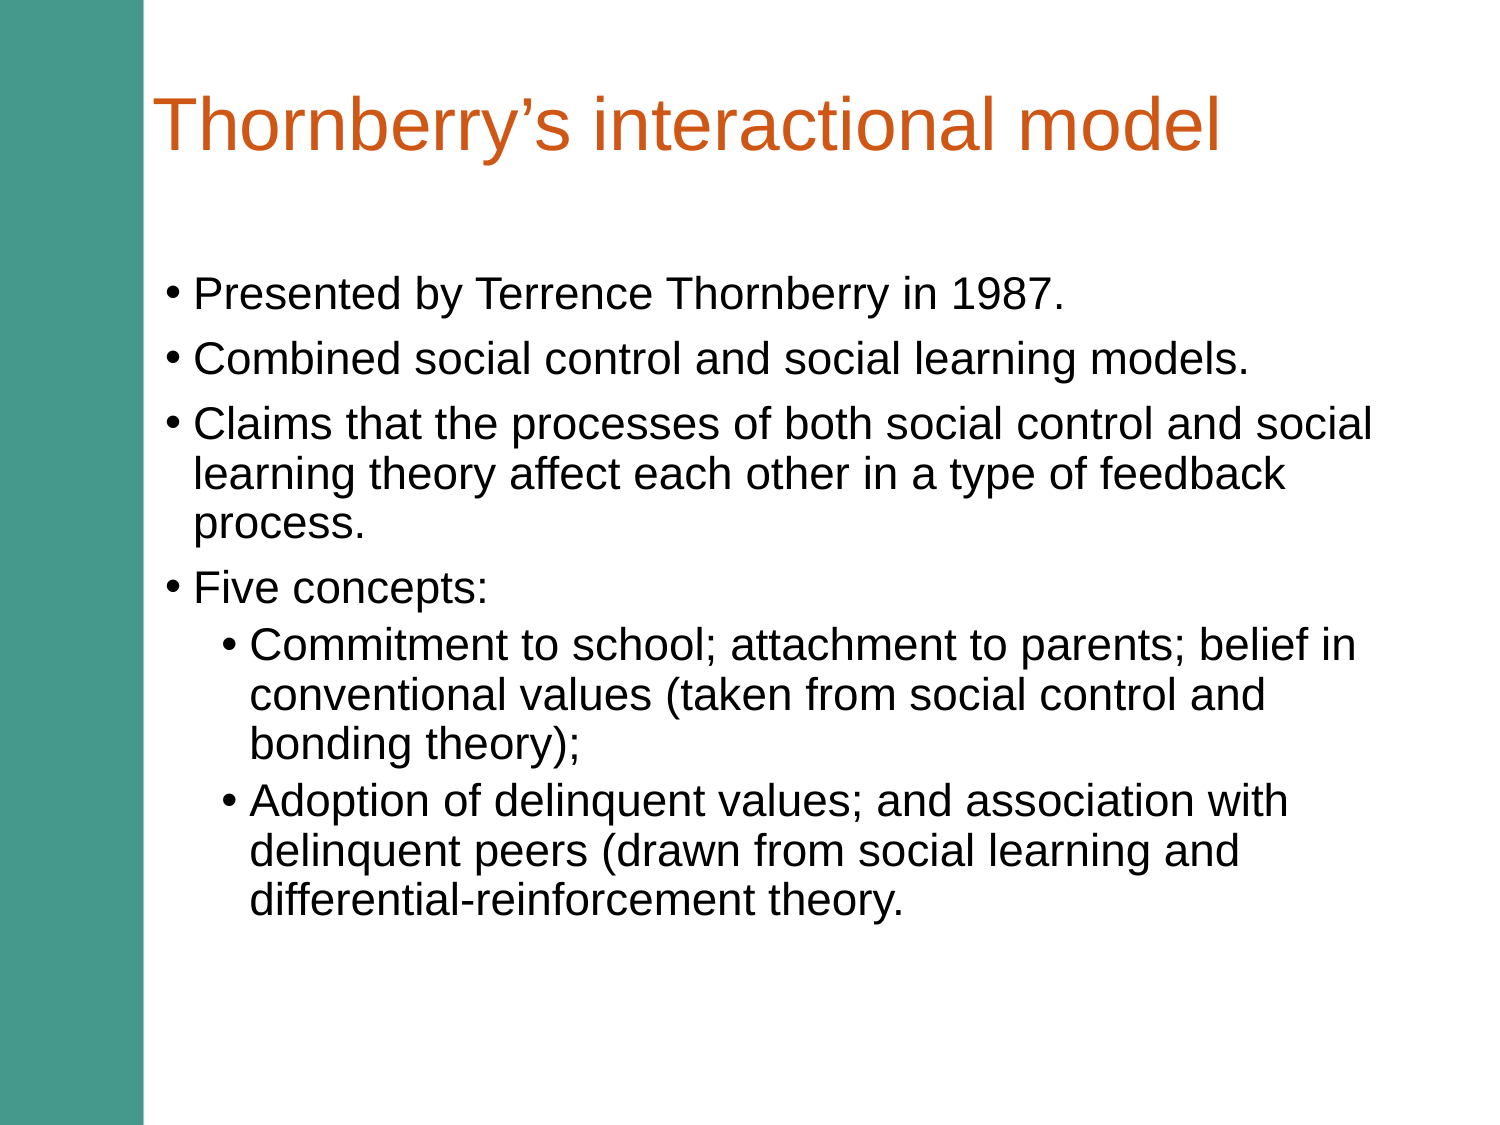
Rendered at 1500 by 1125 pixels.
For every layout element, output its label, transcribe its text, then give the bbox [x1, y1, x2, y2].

picture [0, 0, 1500, 1125]
title Thornberry’s interactional model [137, 62, 1432, 191]
list Presented by Terrence Thornberry in 1987. Combined social control and social learning models. Claims that the processes of both social control and social learning theory affect each other in a type of feedback process. Five concepts: Commitment to school; attachment to parents; belief in conventional values (taken from social control and bonding theory); Adoption of delinquent values; and association with delinquent peers (drawn from social learning and differential-reinforcement theory. [150, 262, 1450, 1062]
